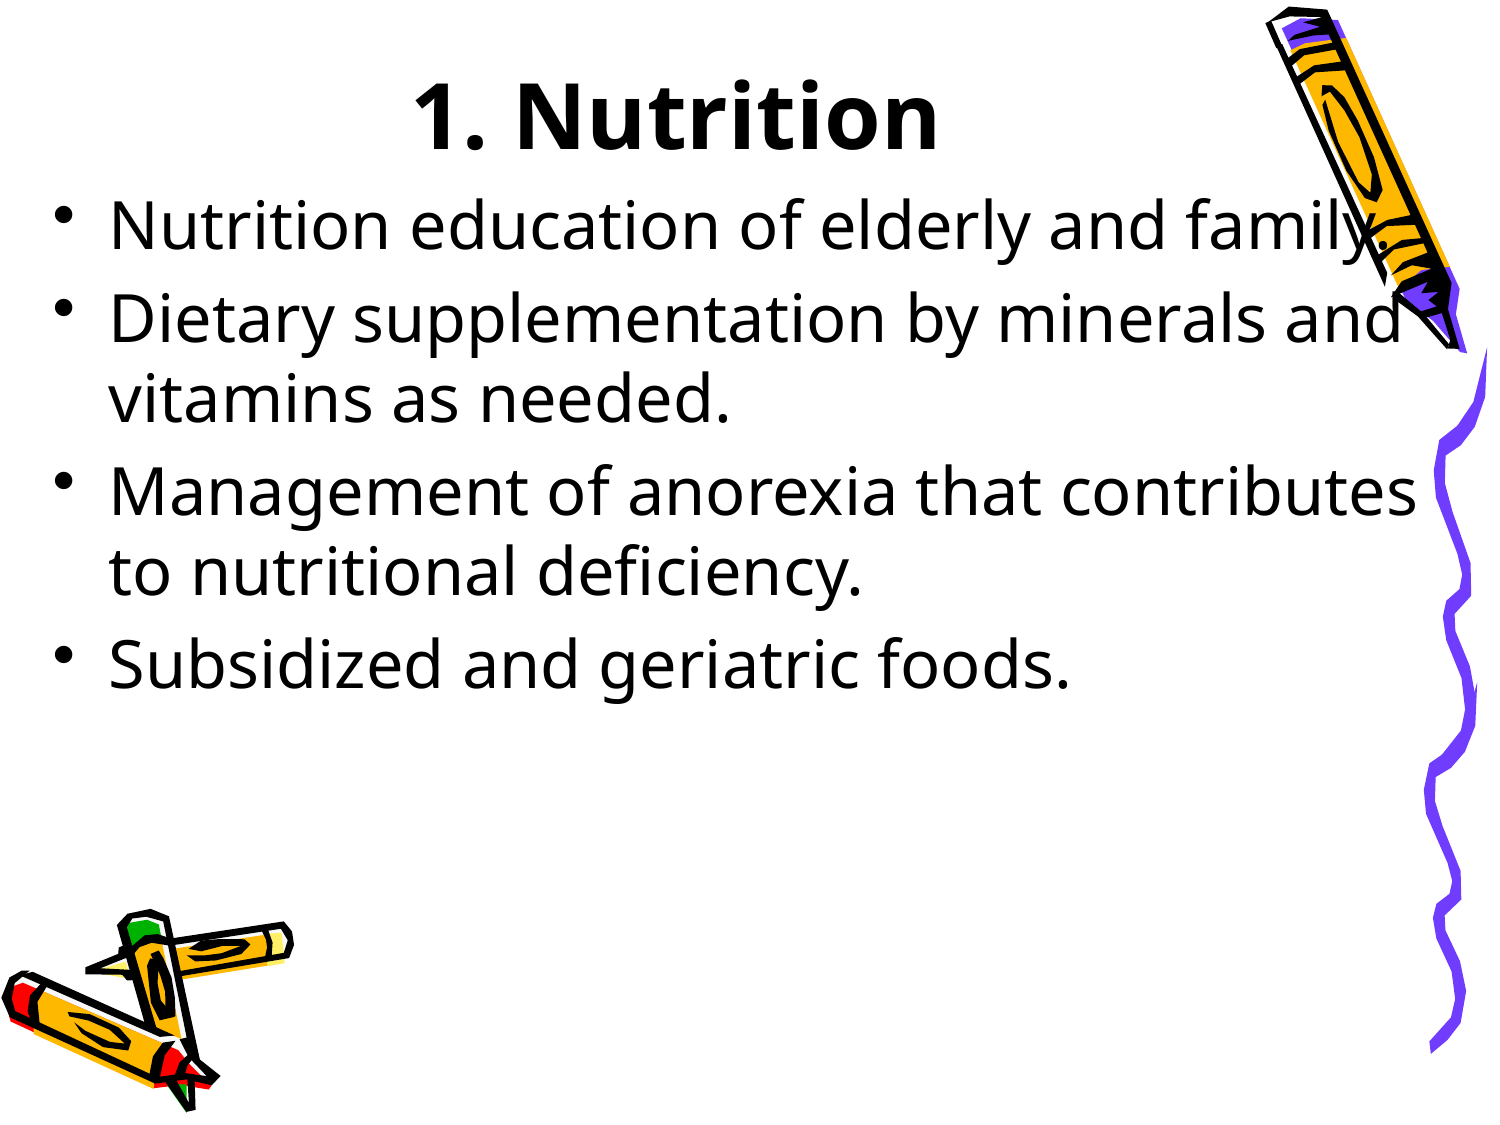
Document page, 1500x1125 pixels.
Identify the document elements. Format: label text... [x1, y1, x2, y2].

title 1. Nutrition [112, 24, 1240, 174]
list Nutrition education of elderly and family. Dietary supplementation by minerals and vitamins as needed. Management of anorexia that contributes to nutritional deficiency. Subsidized and geriatric foods. [37, 174, 1451, 1088]
